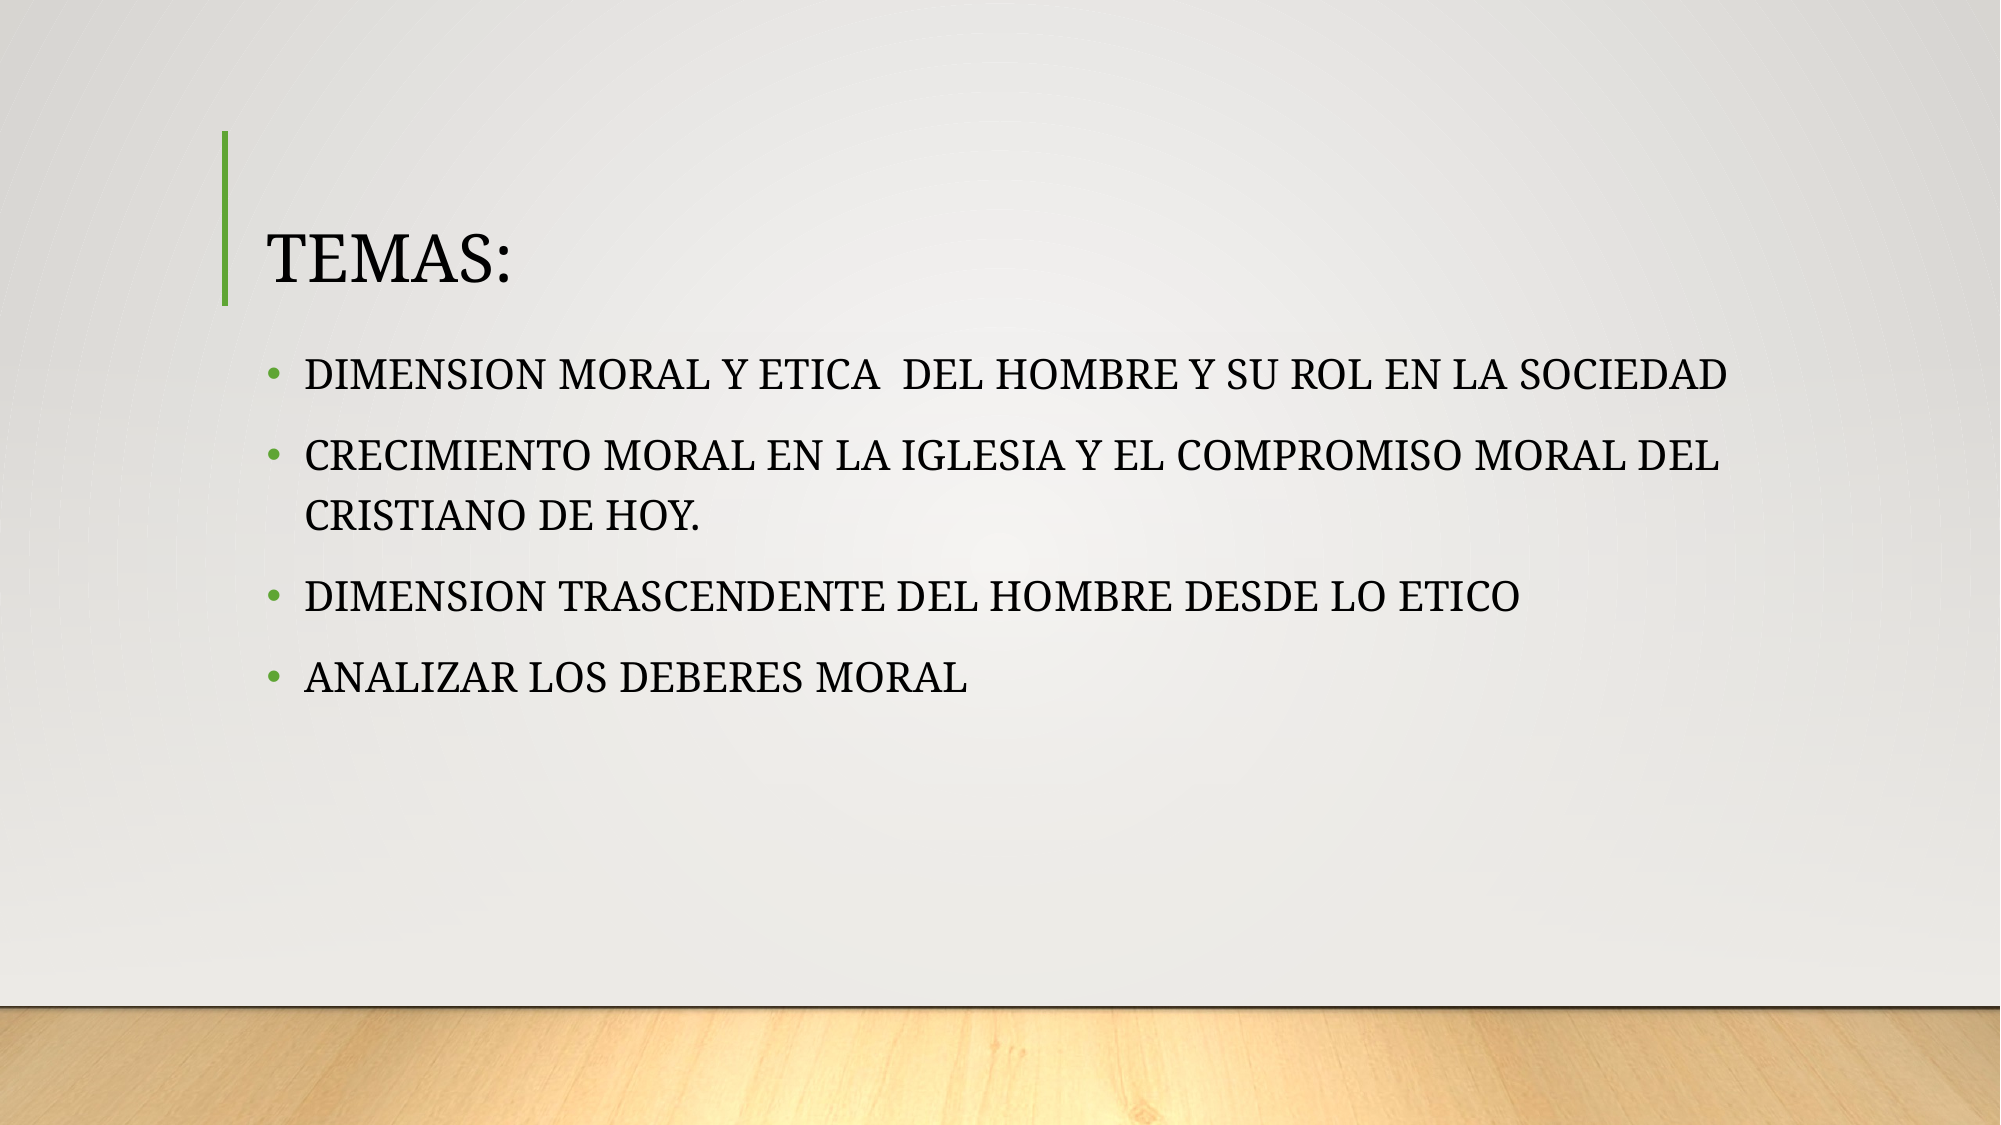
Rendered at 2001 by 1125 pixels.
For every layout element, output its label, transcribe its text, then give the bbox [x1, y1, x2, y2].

picture [0, 1006, 2000, 1125]
title TEMAS: [251, 131, 1814, 305]
list DIMENSION MORAL Y ETICA DEL HOMBRE Y SU ROL EN LA SOCIEDAD CRECIMIENTO MORAL EN LA IGLESIA Y EL COMPROMISO MORAL DEL CRISTIANO DE HOY. DIMENSION TRASCENDENTE DEL HOMBRE DESDE LO ETICO ANALIZAR LOS DEBERES MORAL [251, 330, 1814, 897]
